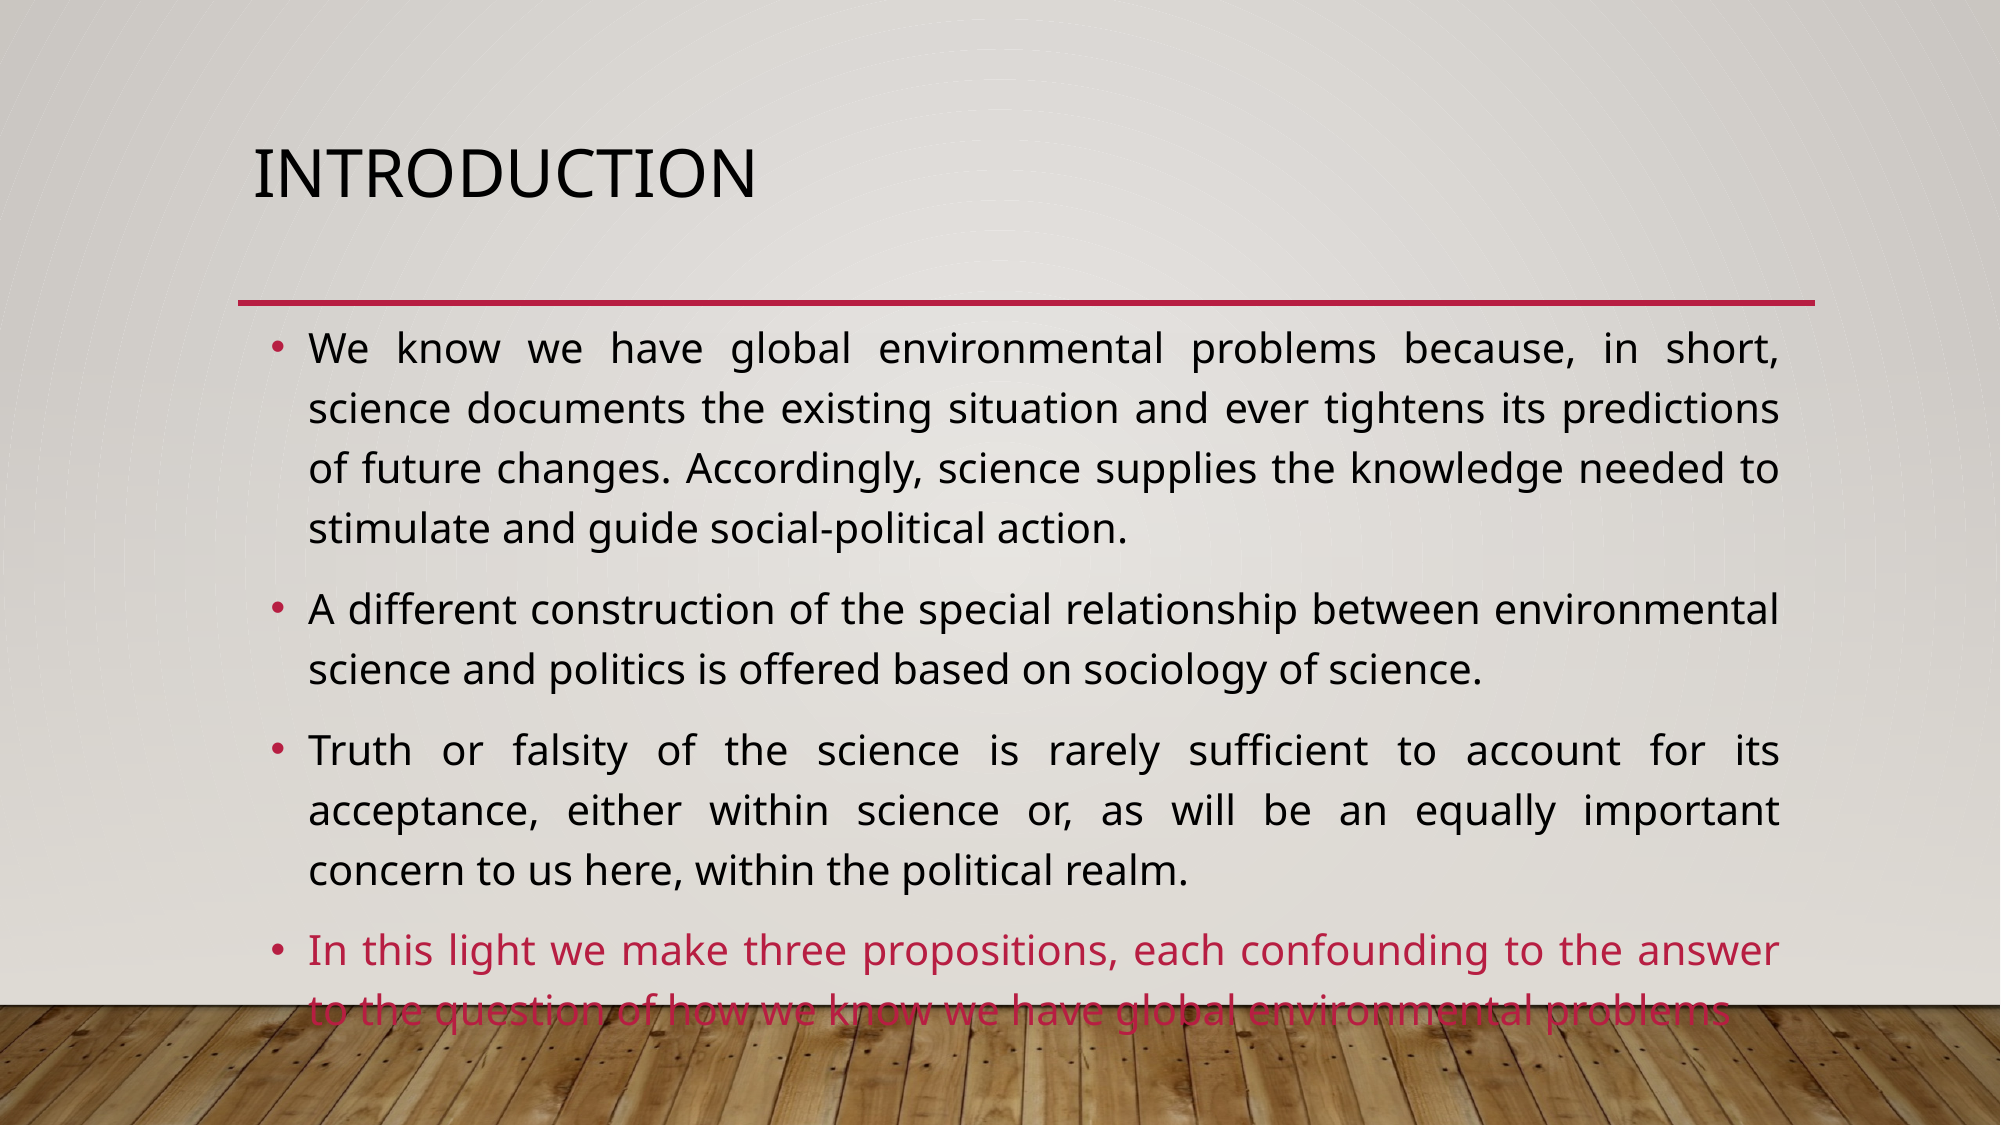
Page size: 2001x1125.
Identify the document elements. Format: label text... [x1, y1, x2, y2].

title Introduction [238, 131, 1814, 305]
picture [0, 1005, 2000, 1125]
list We know we have global environmental problems because, in short, science documents the existing situation and ever tightens its predictions of future changes. Accordingly, science supplies the knowledge needed to stimulate and guide social-political action. A different construction of the special relationship between environmental science and politics is offered based on sociology of science. Truth or falsity of the science is rarely sufficient to account for its acceptance, either within science or, as will be an equally important concern to us here, within the political realm. In this light we make three propositions, each confounding to the answer to the question of how we know we have global environmental problems [255, 304, 1796, 993]
